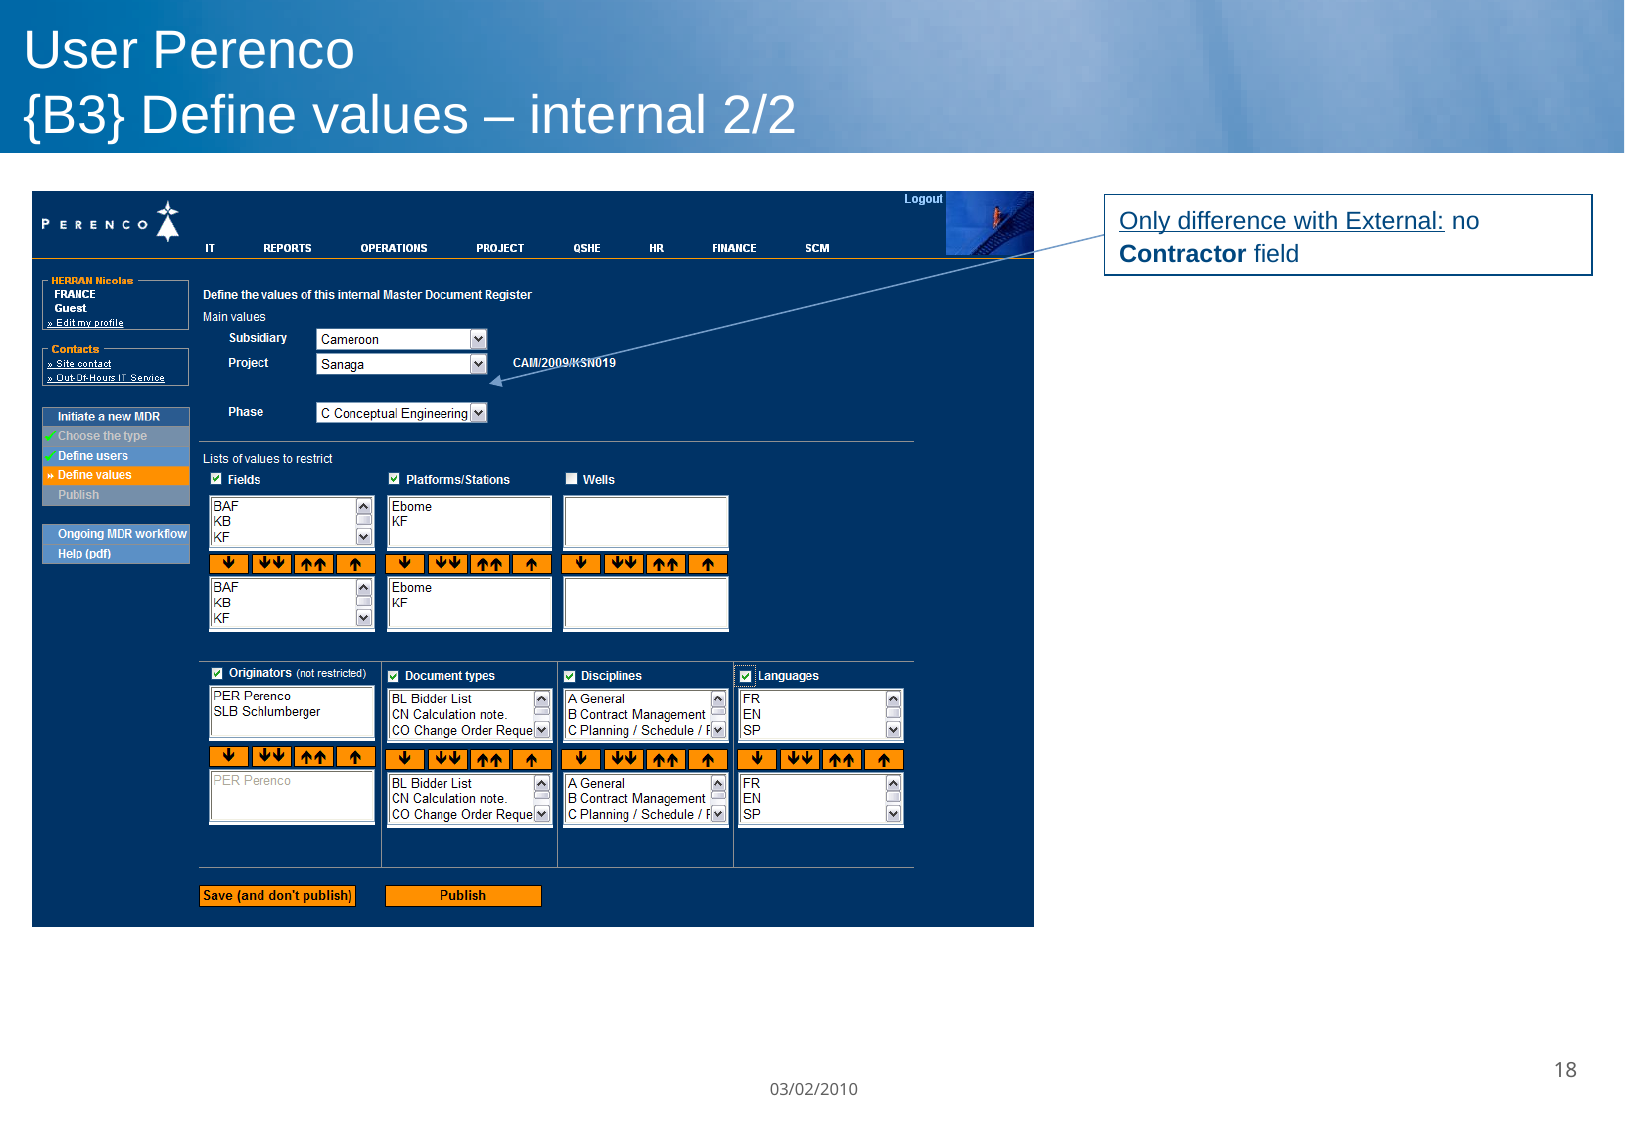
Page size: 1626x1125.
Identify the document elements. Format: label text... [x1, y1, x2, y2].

slide_number 18 [0, 1049, 1593, 1093]
picture [32, 190, 1035, 927]
text_box Only difference with External: no Contractor field [1104, 194, 1593, 275]
footer 03/02/2010 [14, 1070, 1615, 1104]
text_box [488, 235, 1105, 385]
title User Perenco {B3} Define values – internal 2/2 [0, 0, 1625, 153]
